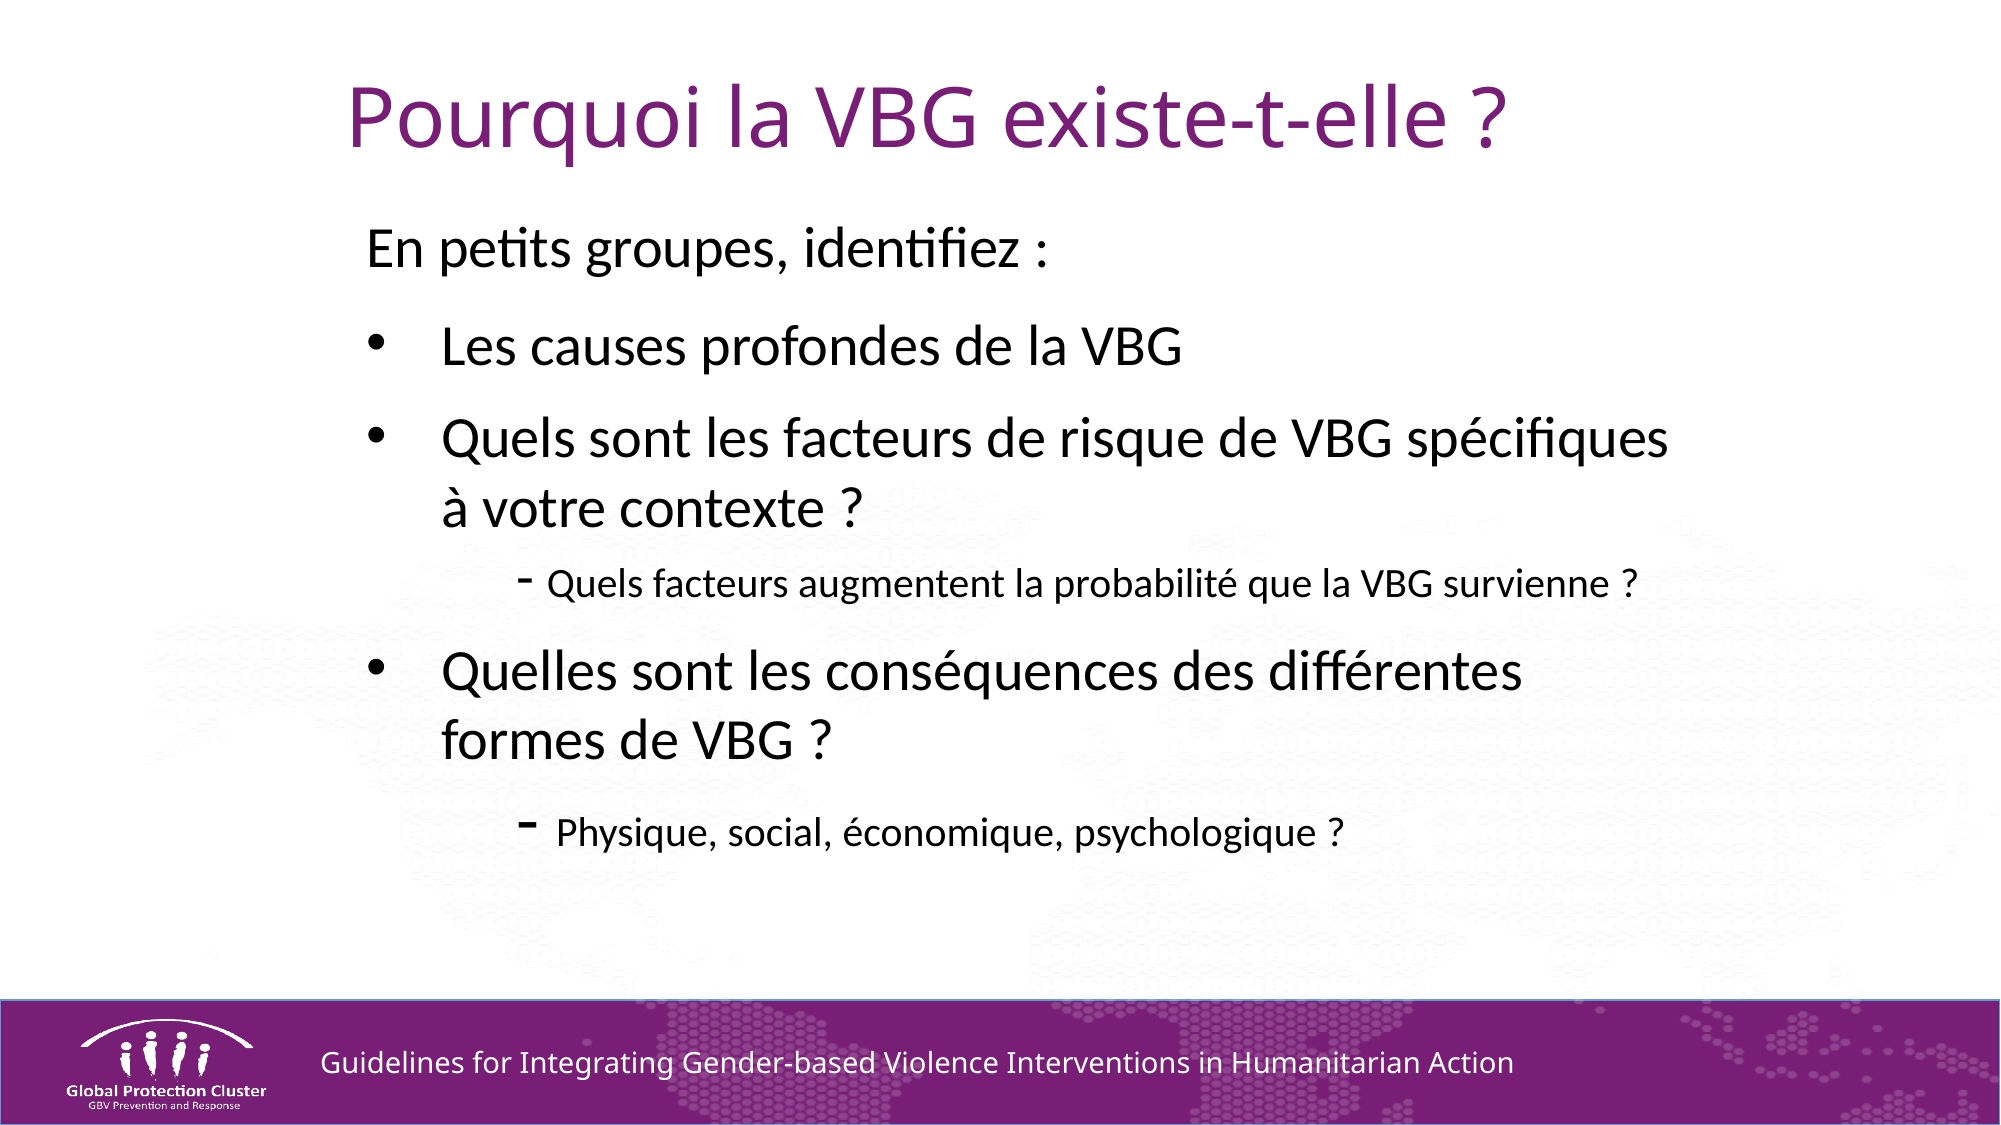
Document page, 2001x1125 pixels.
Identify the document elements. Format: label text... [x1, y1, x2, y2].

picture [56, 254, 2001, 1125]
title Pourquoi la VBG existe-t-elle ? [329, 68, 1622, 202]
text_box En petits groupes, identifiez : Les causes profondes de la VBG Quels sont les facteurs de risque de VBG spécifiques à votre contexte ? - Quels facteurs augmentent la probabilité que la VBG survienne ? Quelles sont les conséquences des différentes formes de VBG ? - Physique, social, économique, psychologique ? [351, 201, 1713, 939]
